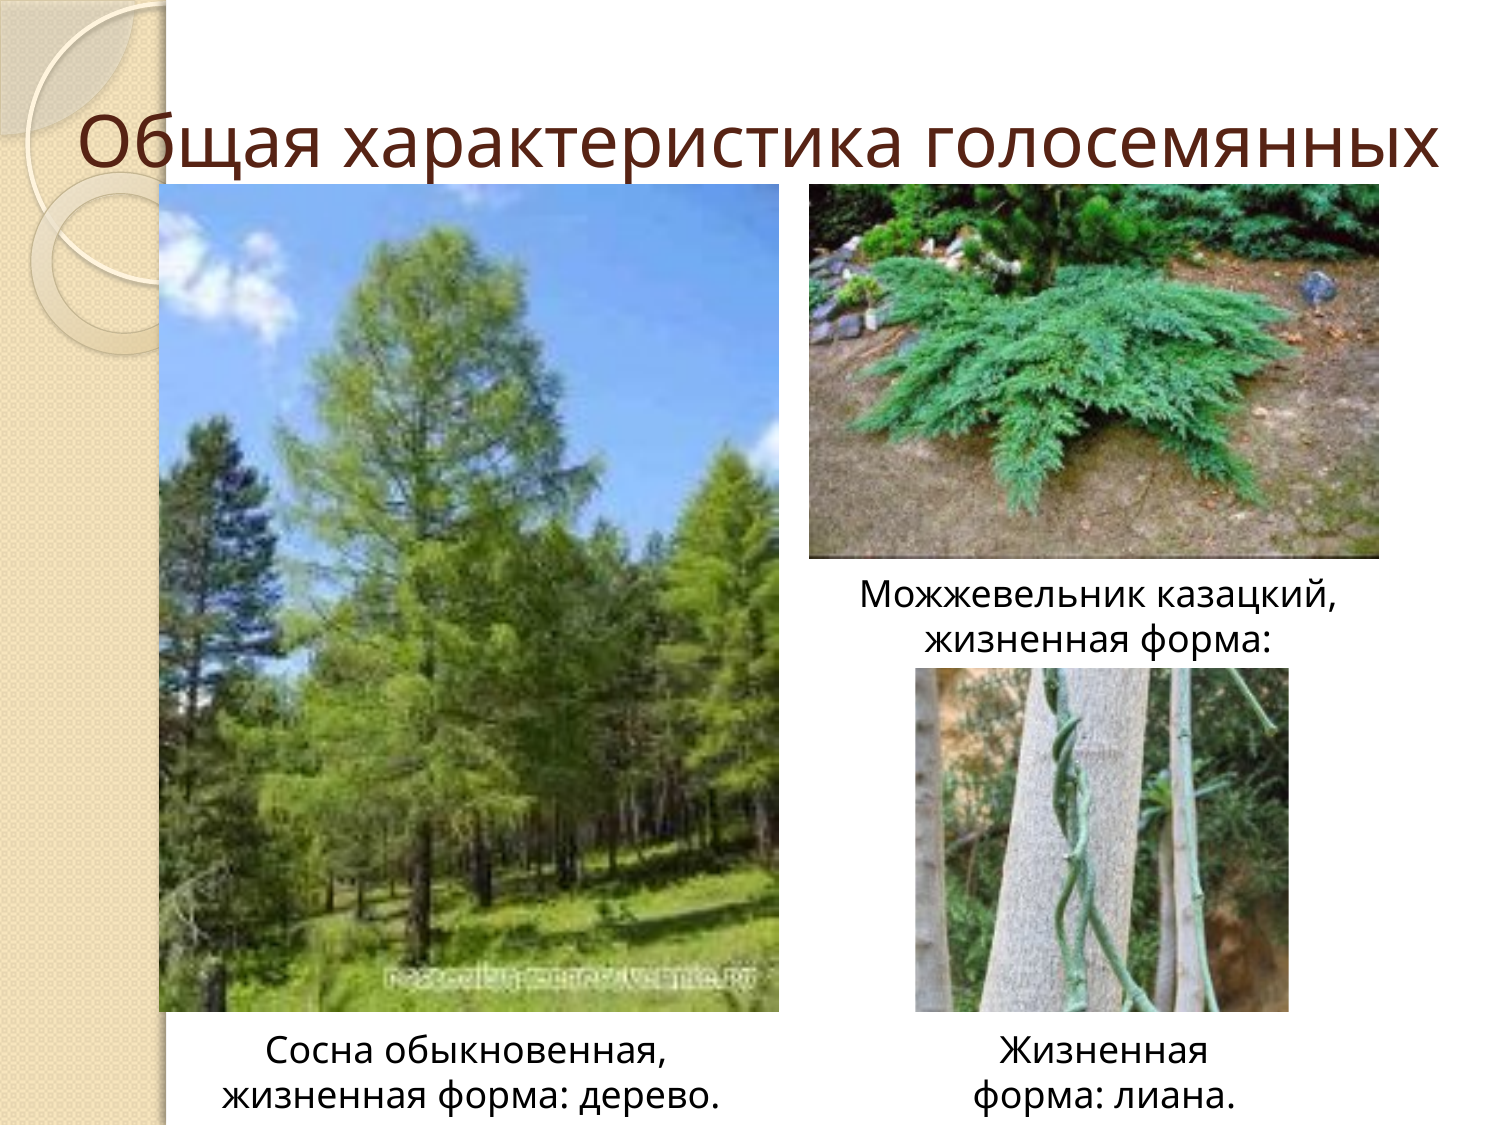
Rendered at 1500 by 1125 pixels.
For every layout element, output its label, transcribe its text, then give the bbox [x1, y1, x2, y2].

text_box Можжевельник казацкий, жизненная форма: кустарник. [820, 570, 1376, 713]
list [159, 184, 779, 1012]
text_box Сосна обыкновенная, жизненная форма: дерево. [183, 1023, 750, 1124]
picture [915, 668, 1289, 1012]
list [808, 184, 1380, 559]
text_box Жизненная форма: лиана. [915, 1018, 1294, 1124]
title Общая характеристика голосемянных [53, 45, 1466, 233]
